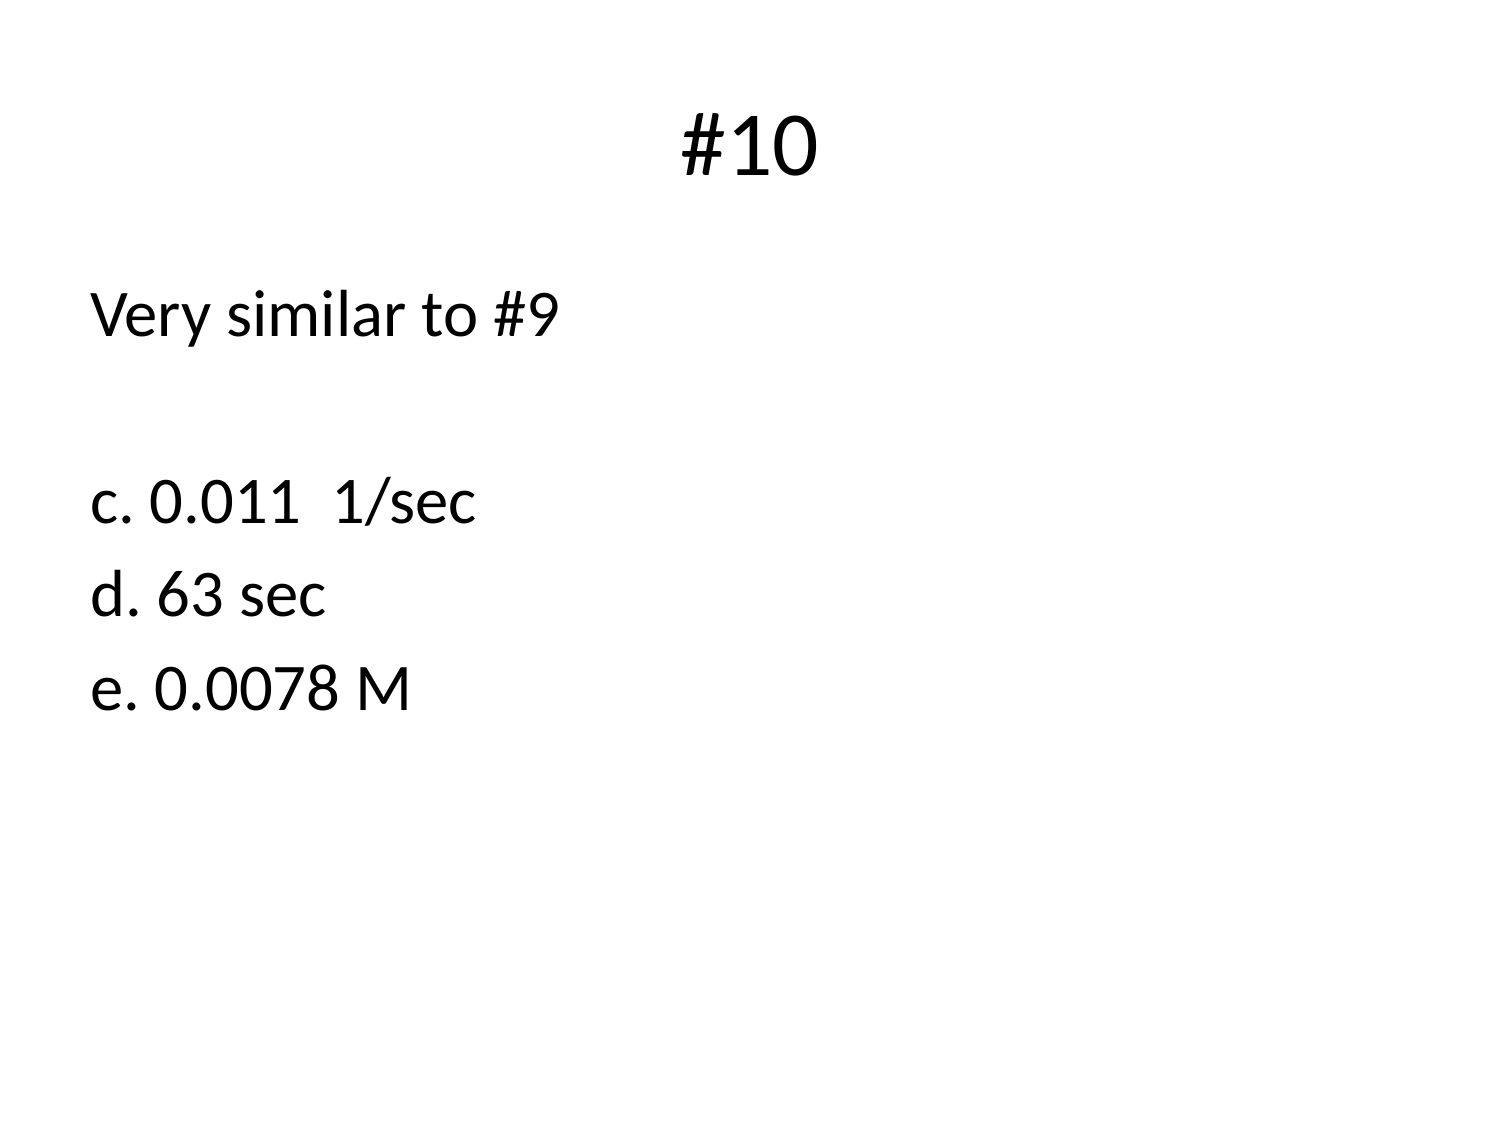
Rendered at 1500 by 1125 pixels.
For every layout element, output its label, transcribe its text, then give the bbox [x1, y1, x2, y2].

list Very similar to #9 c. 0.011 1/sec d. 63 sec e. 0.0078 M [74, 262, 1426, 1006]
title #10 [74, 44, 1426, 233]
